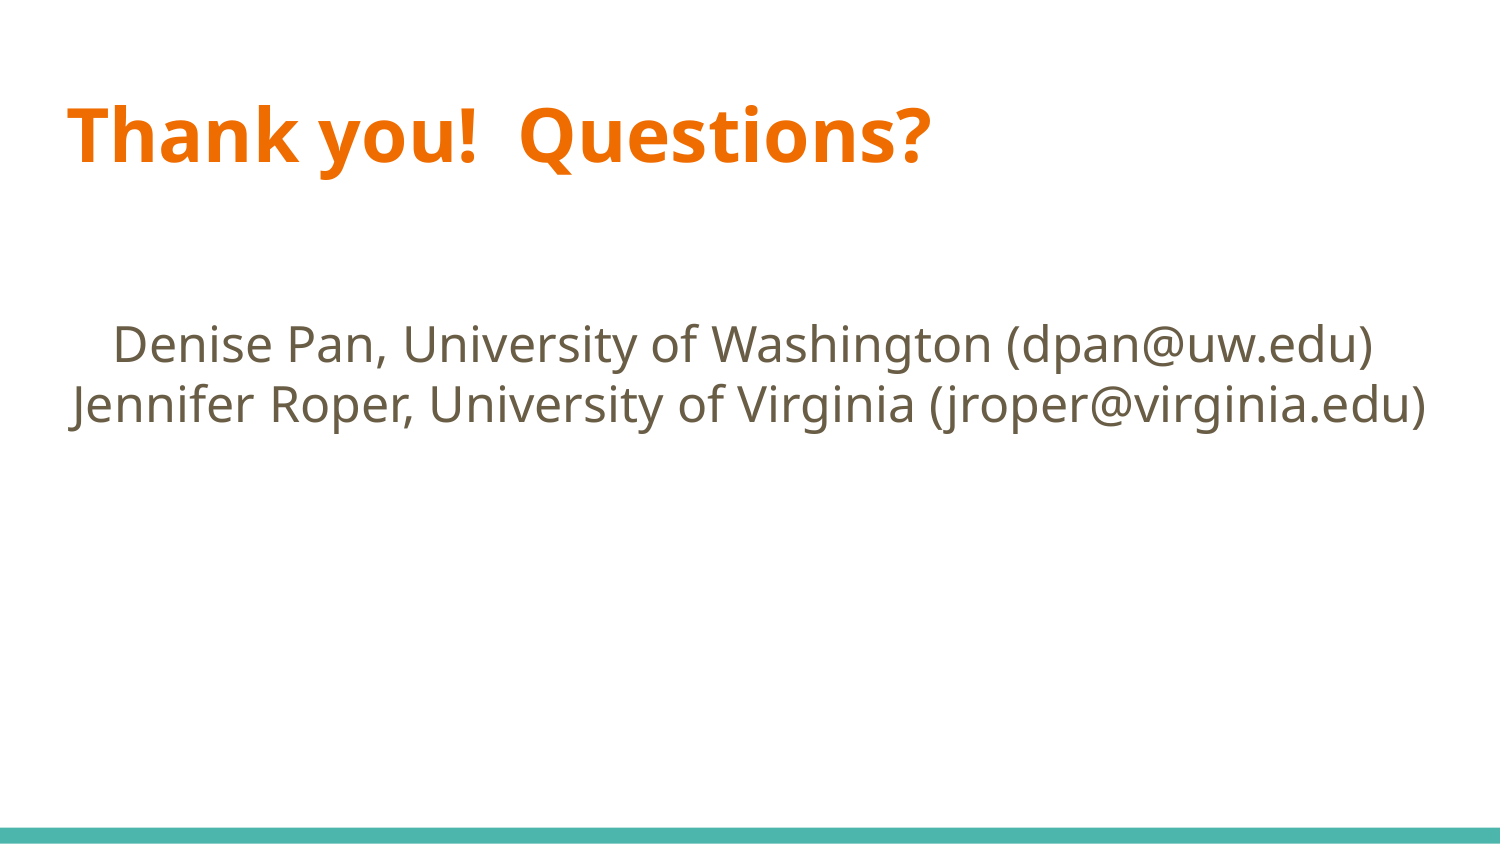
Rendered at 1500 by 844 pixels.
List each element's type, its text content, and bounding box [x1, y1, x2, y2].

title Thank you! Questions? [51, 72, 1449, 189]
list Denise Pan, University of Washington (dpan@uw.edu) Jennifer Roper, University of Virginia (jroper@virginia.edu) [51, 207, 1449, 750]
